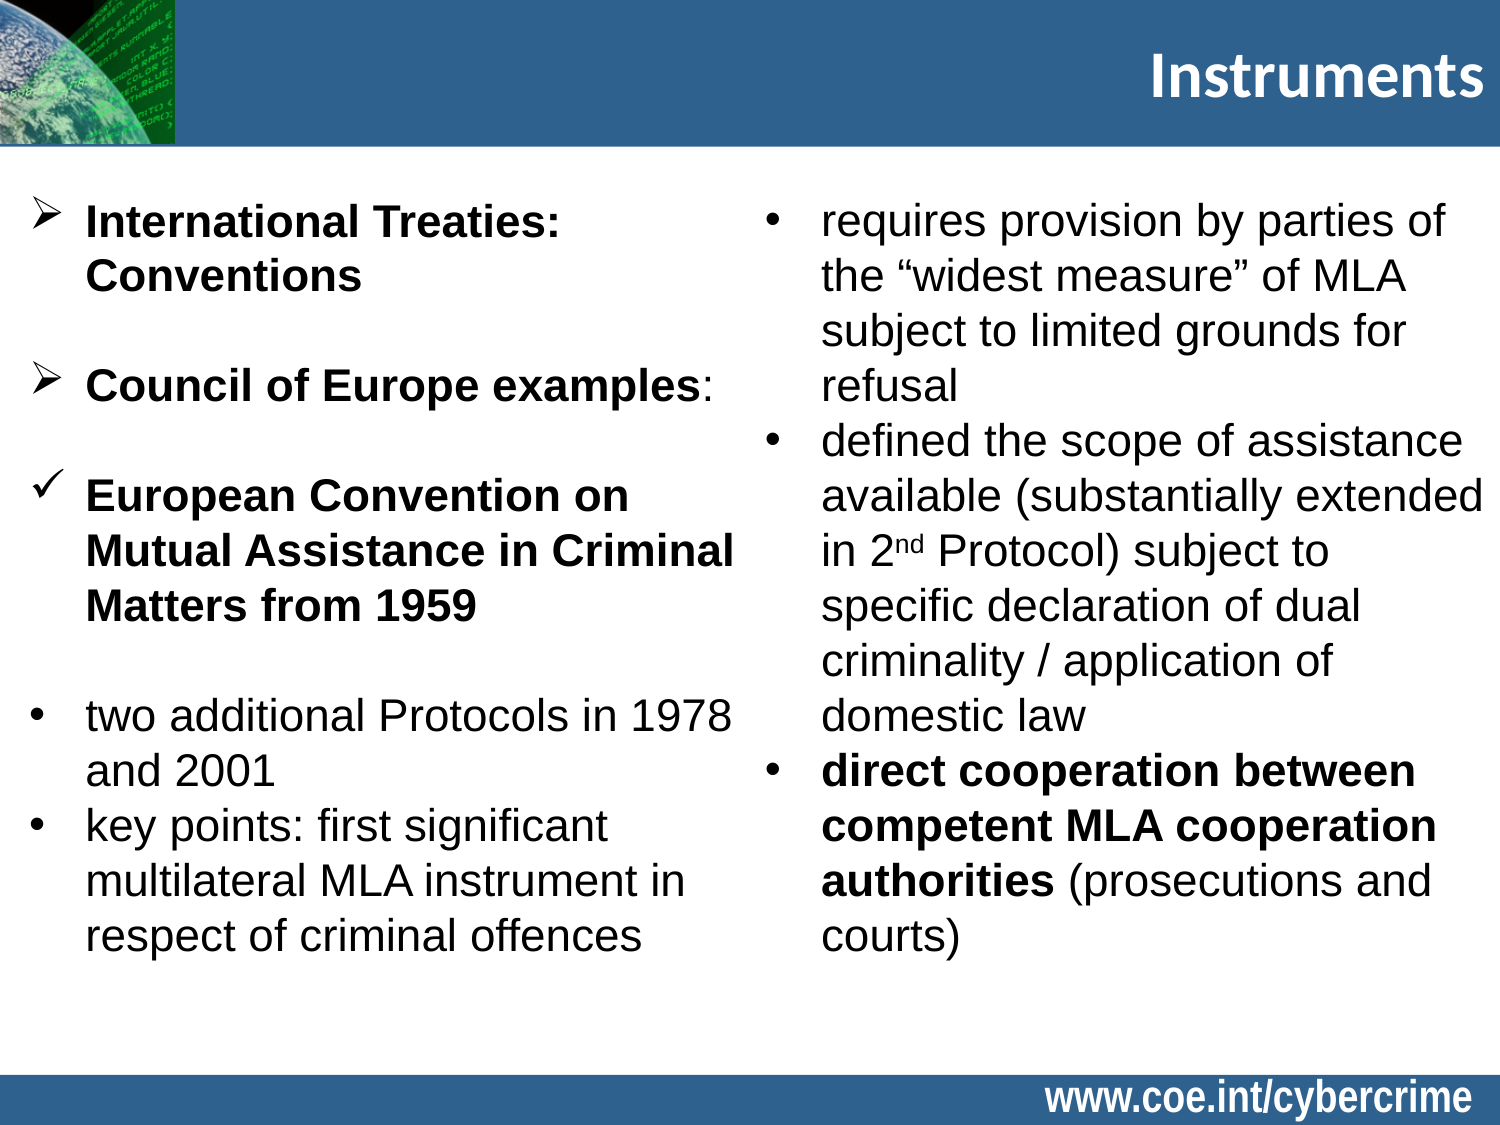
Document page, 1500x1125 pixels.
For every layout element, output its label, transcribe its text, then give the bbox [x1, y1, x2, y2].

text_box www.coe.int/cybercrime [1030, 1059, 1500, 1125]
text_box Instruments [177, 0, 1500, 149]
text_box requires provision by parties of the “widest measure” of MLA subject to limited grounds for refusal defined the scope of assistance available (substantially extended in 2nd Protocol) subject to specific declaration of dual criminality / application of domestic law direct cooperation between competent MLA cooperation authorities (prosecutions and courts) [765, 183, 1500, 969]
text_box [0, 1073, 1030, 1125]
picture [0, 0, 175, 144]
text_box International Treaties: Conventions Council of Europe examples: European Convention on Mutual Assistance in Criminal Matters from 1959 two additional Protocols in 1978 and 2001 key points: first significant multilateral MLA instrument in respect of criminal offences [14, 183, 765, 1024]
